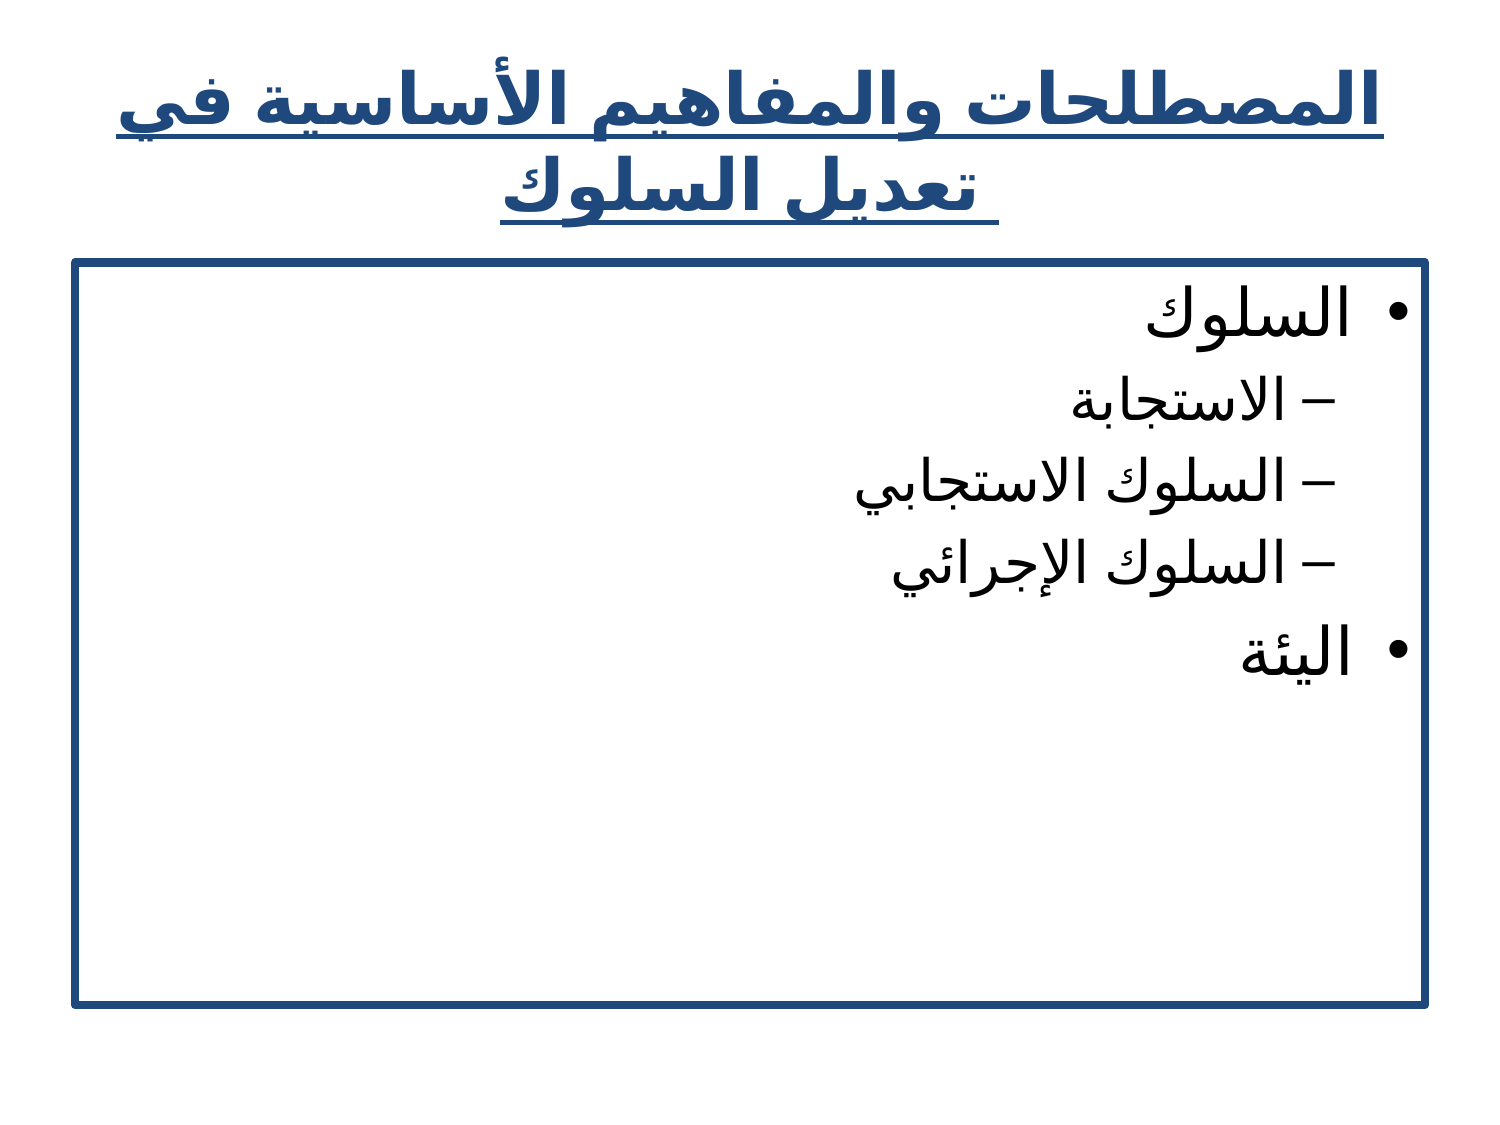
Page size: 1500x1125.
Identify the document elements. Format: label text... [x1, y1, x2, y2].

title المصطلحات والمفاهيم الأساسية في تعديل السلوك [75, 45, 1425, 233]
list السلوك الاستجابة السلوك الاستجابي السلوك الإجرائي اليئة [75, 262, 1425, 1005]
